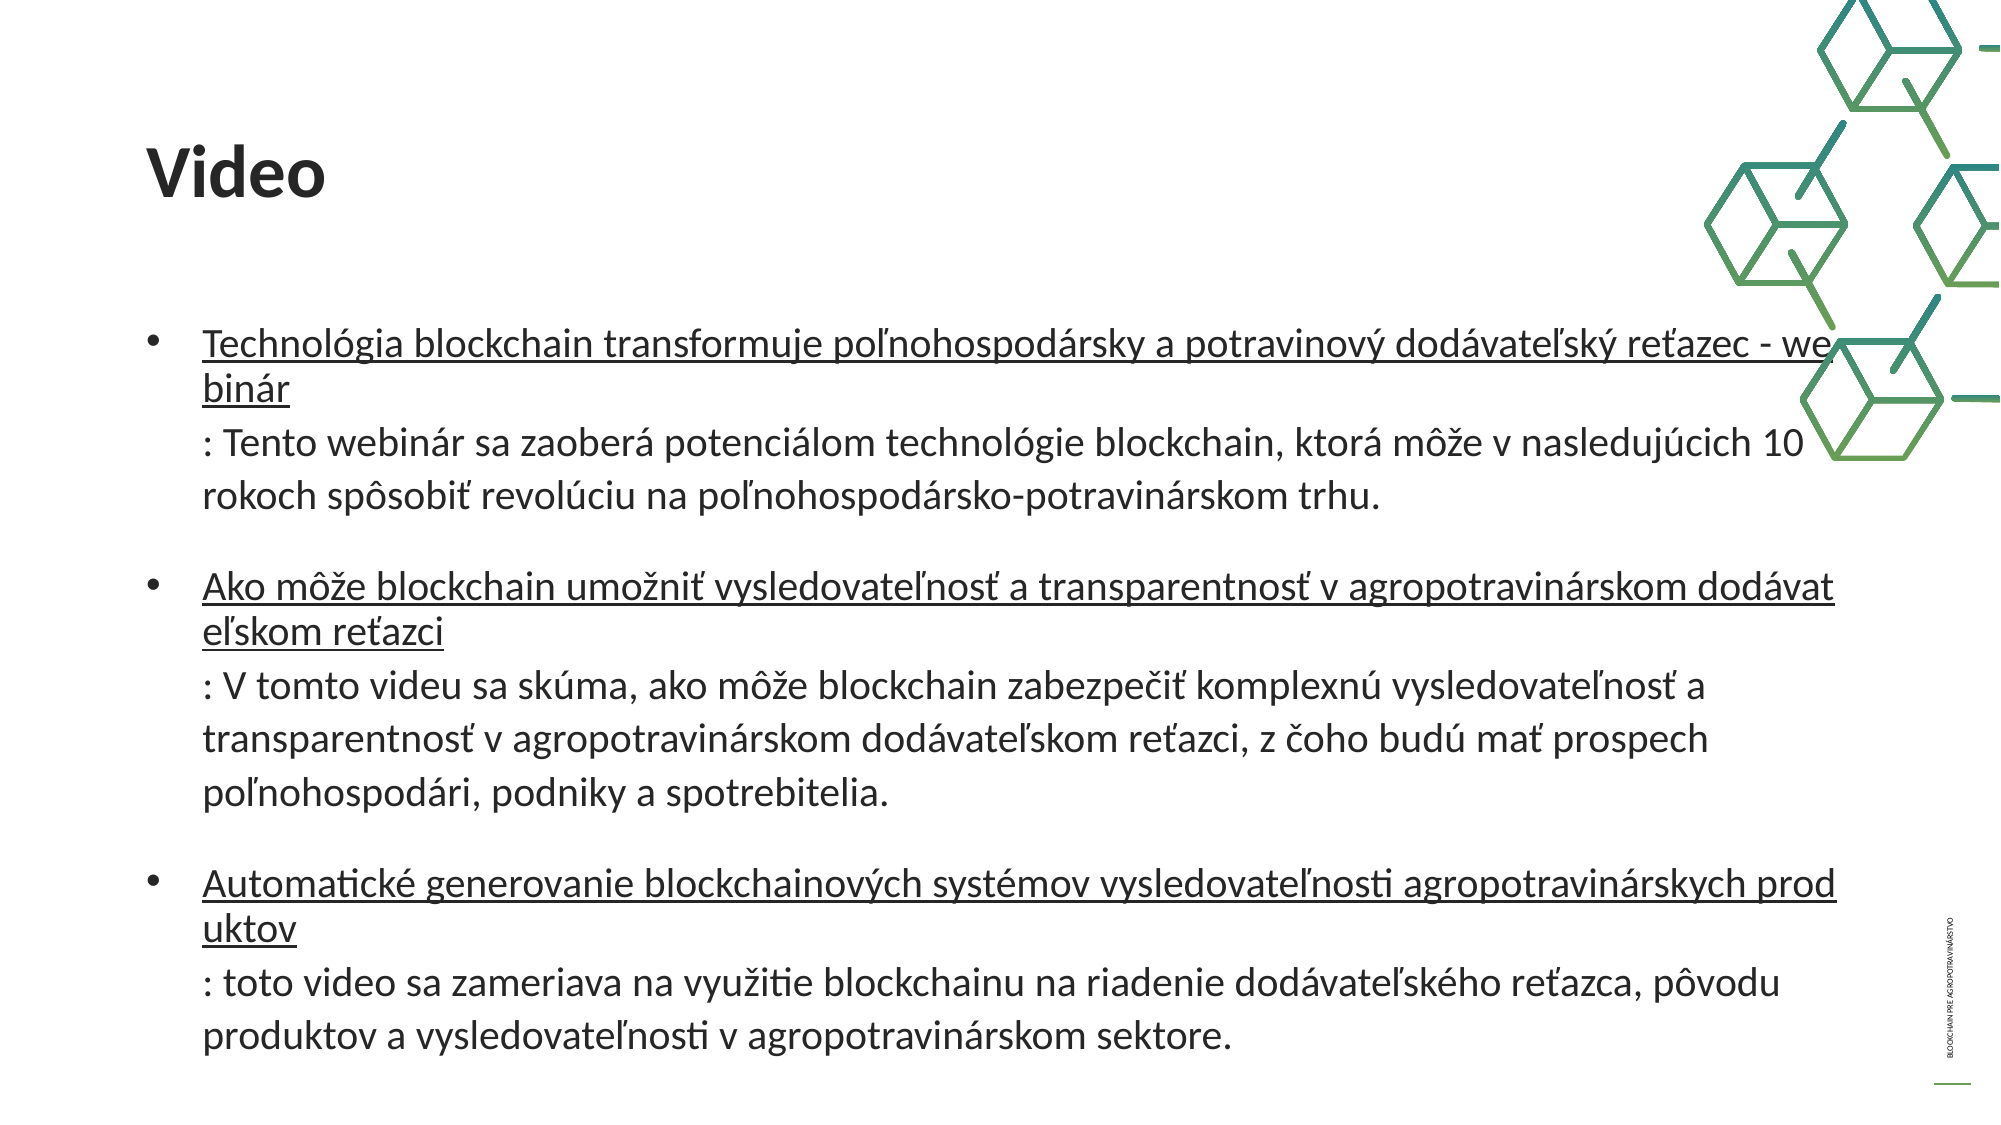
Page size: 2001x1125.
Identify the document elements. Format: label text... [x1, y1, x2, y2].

list Technológia blockchain transformuje poľnohospodársky a potravinový dodávateľský reťazec - webinár: Tento webinár sa zaoberá potenciálom technológie blockchain, ktorá môže v nasledujúcich 10 rokoch spôsobiť revolúciu na poľnohospodársko-potravinárskom trhu. Ako môže blockchain umožniť vysledovateľnosť a transparentnosť v agropotravinárskom dodávateľskom reťazci: V tomto videu sa skúma, ako môže blockchain zabezpečiť komplexnú vysledovateľnosť a transparentnosť v agropotravinárskom dodávateľskom reťazci, z čoho budú mať prospech poľnohospodári, podniky a spotrebitelia. Automatické generovanie blockchainových systémov vysledovateľnosti agropotravinárskych produktov: toto video sa zameriava na využitie blockchainu na riadenie dodávateľského reťazca, pôvodu produktov a vysledovateľnosti v agropotravinárskom sektore. [130, 337, 1869, 1031]
list Video [130, 124, 1698, 337]
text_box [1703, 0, 2000, 462]
